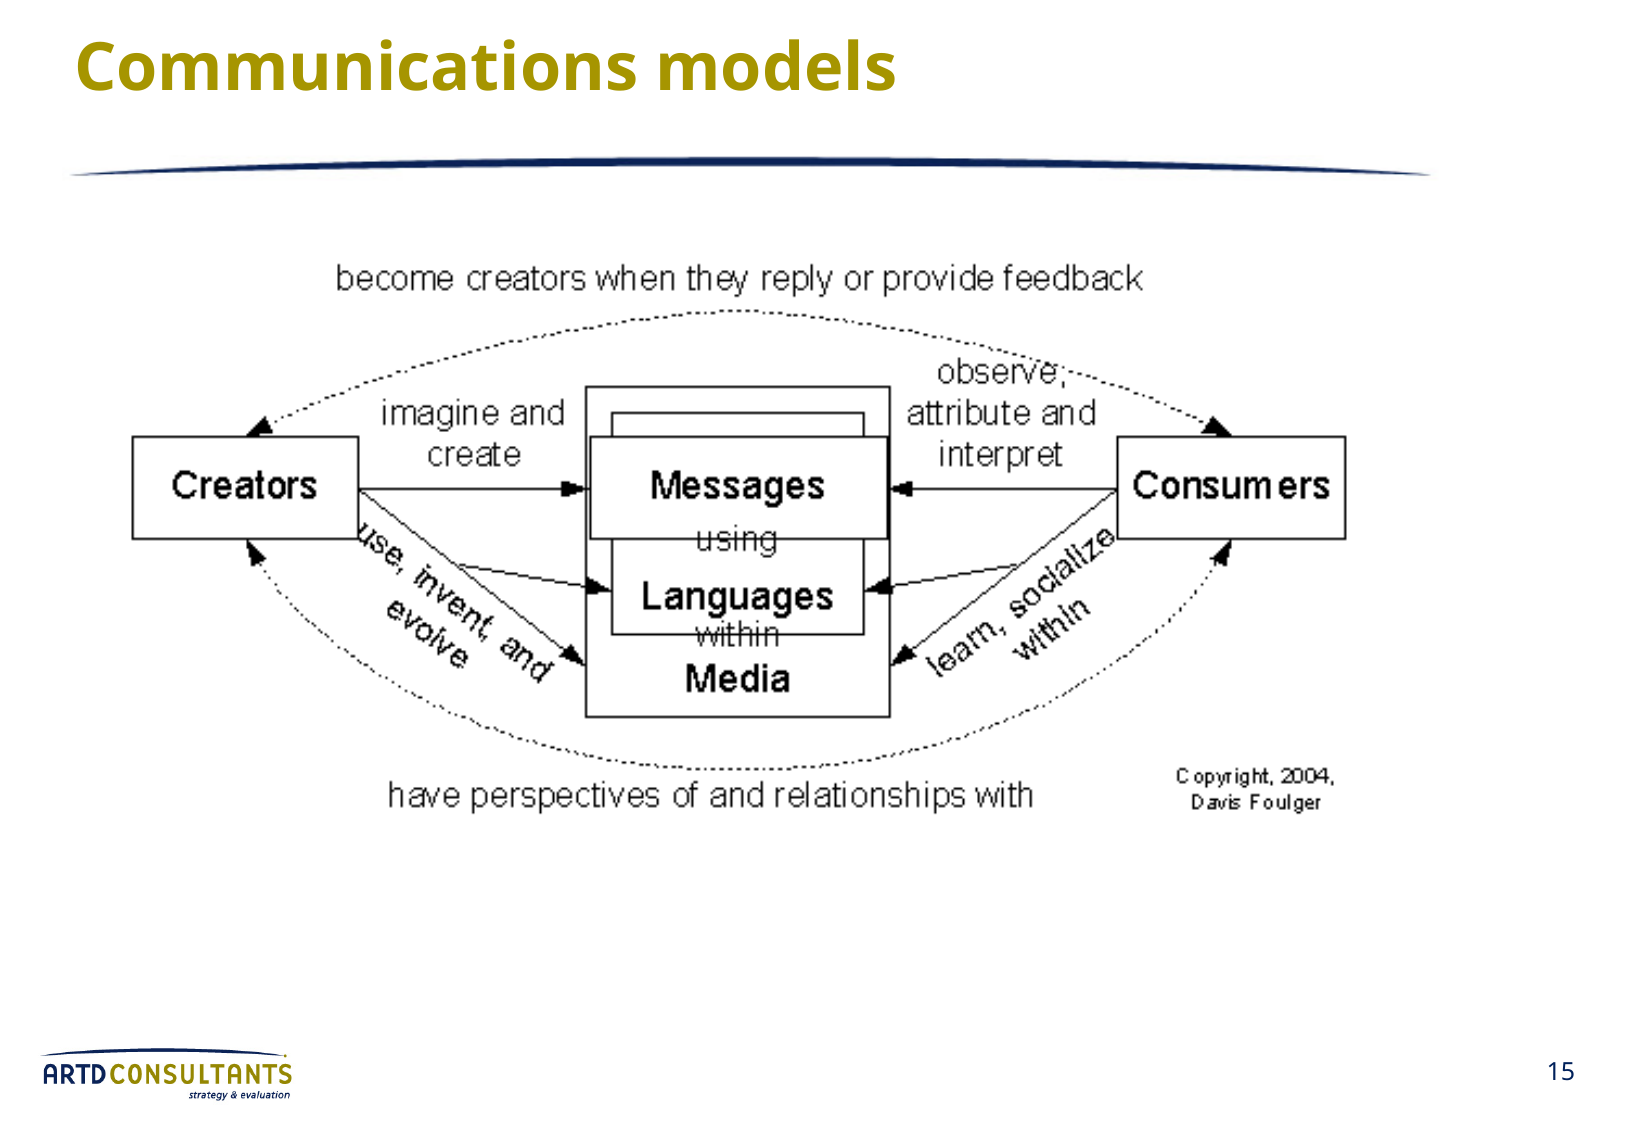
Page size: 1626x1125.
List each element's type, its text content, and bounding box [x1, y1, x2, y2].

title Communications models [73, 23, 1482, 176]
picture [27, 1042, 301, 1108]
picture [62, 152, 1446, 188]
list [104, 230, 1399, 938]
slide_number 15 [1210, 1042, 1591, 1103]
